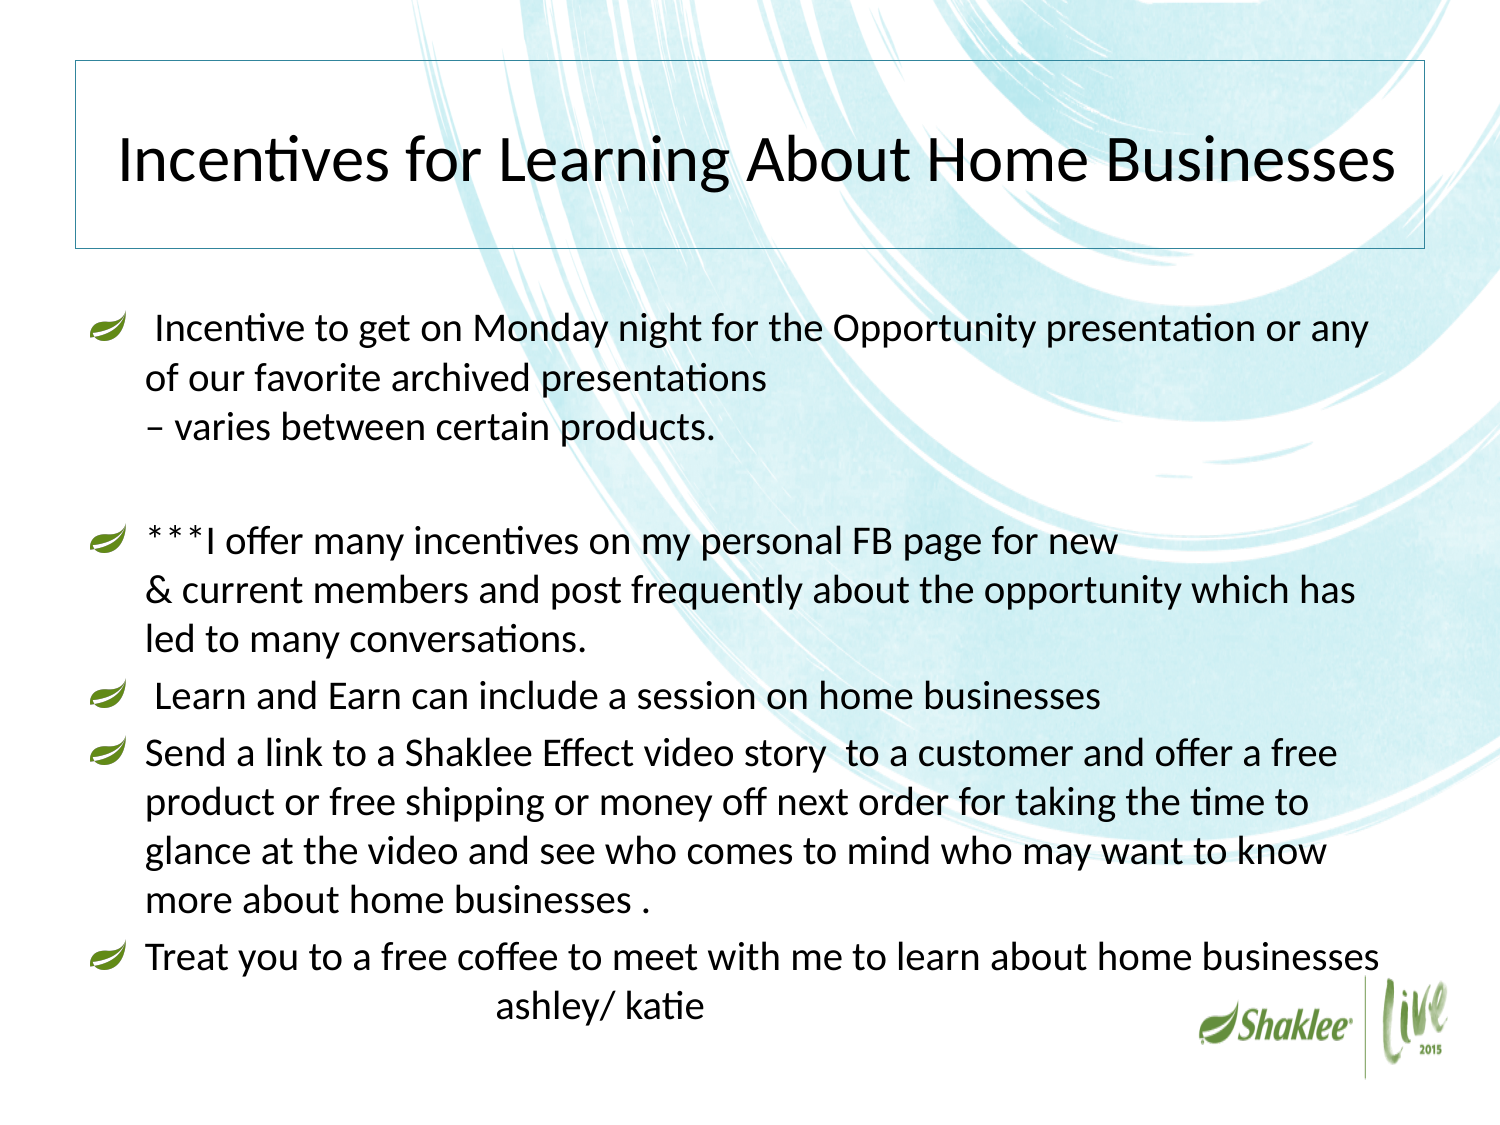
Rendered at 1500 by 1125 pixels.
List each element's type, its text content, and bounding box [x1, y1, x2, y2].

list Incentive to get on Monday night for the Opportunity presentation or any of our favorite archived presentations – varies between certain products. ***I offer many incentives on my personal FB page for new & current members and post frequently about the opportunity which has led to many conversations. Learn and Earn can include a session on home businesses Send a link to a Shaklee Effect video story to a customer and offer a free product or free shipping or money off next order for taking the time to glance at the video and see who comes to mind who may want to know more about home businesses . Treat you to a free coffee to meet with me to learn about home businesses ashley/ katie [75, 293, 1425, 1083]
picture [0, 0, 1500, 1125]
title Incentives for Learning About Home Businesses [75, 60, 1425, 249]
